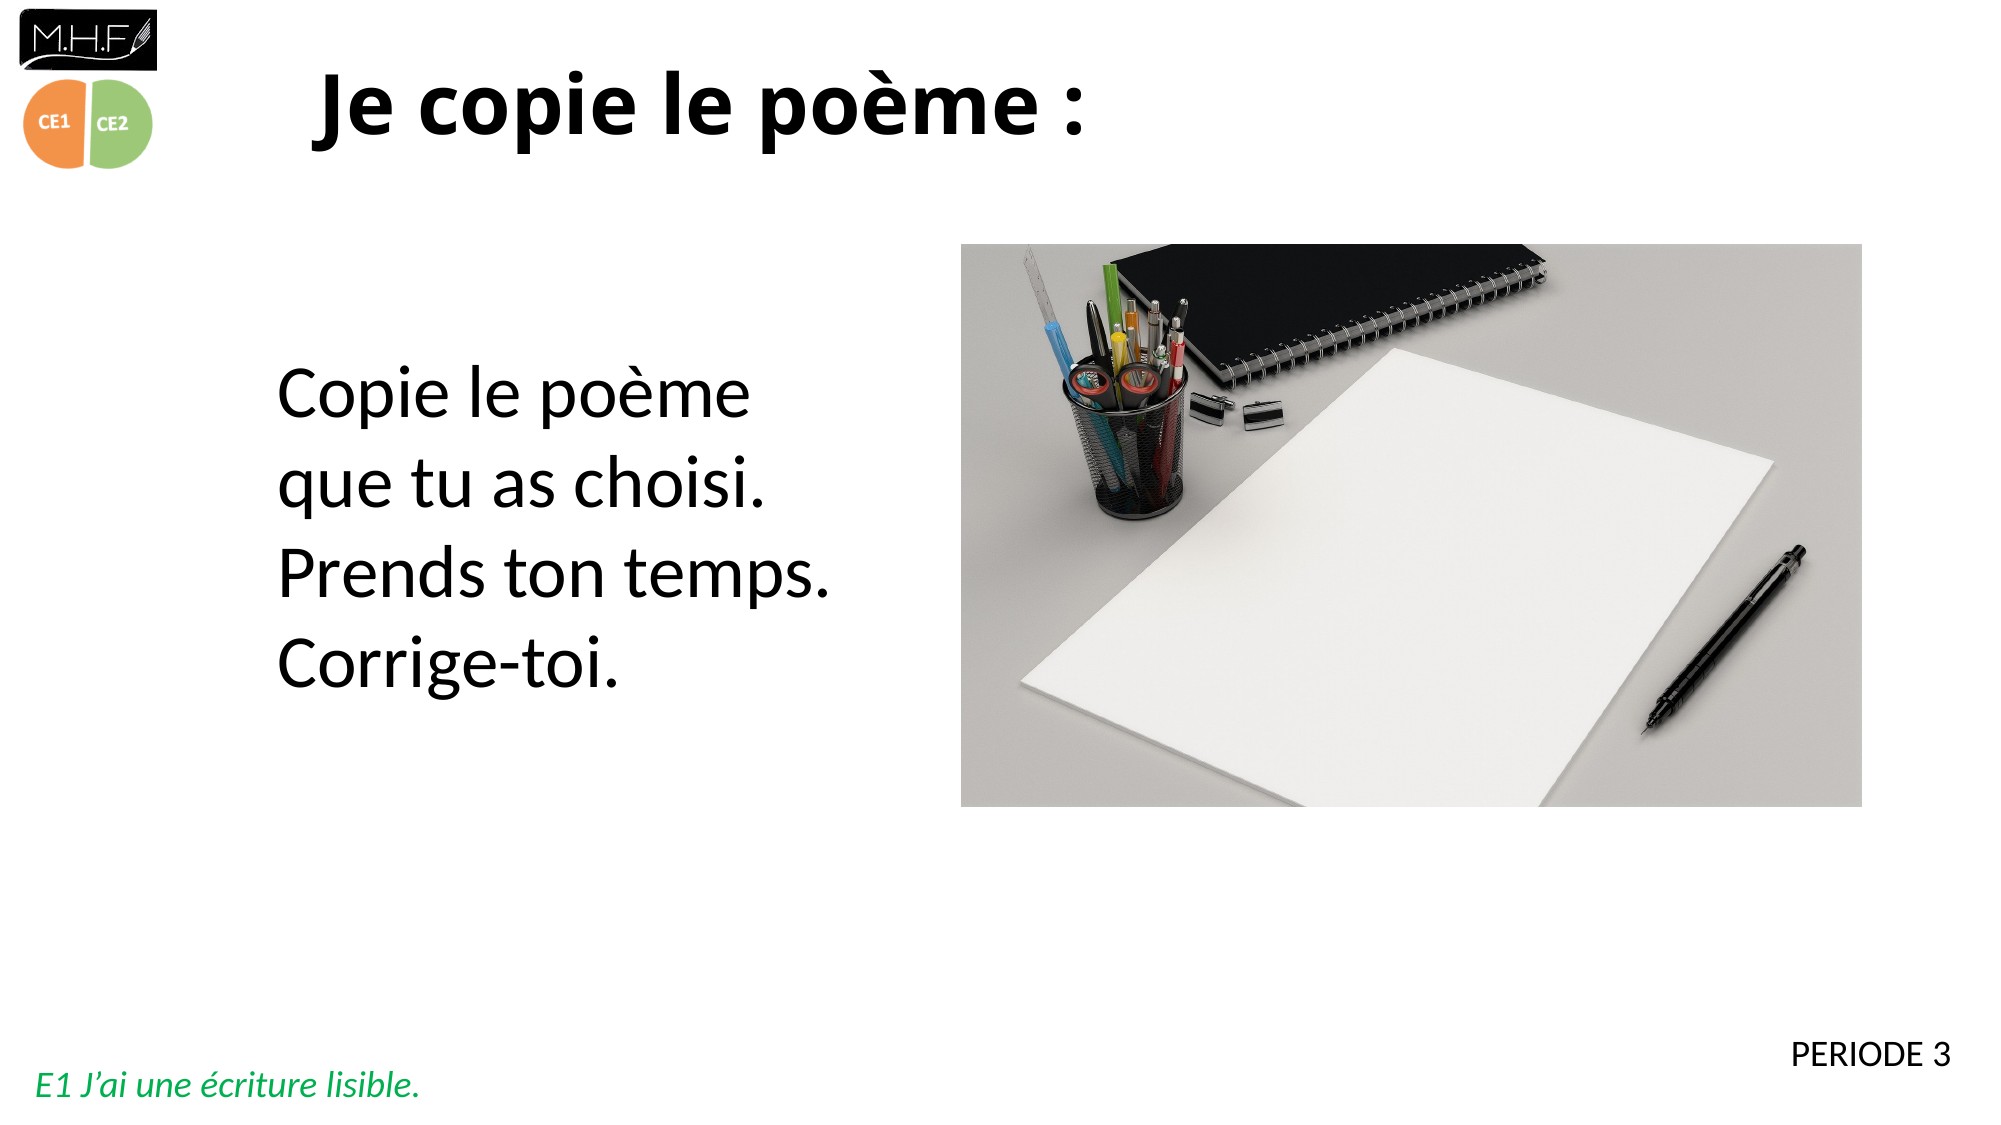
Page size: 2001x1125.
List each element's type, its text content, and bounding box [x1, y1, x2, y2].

text_box Copie le poème que tu as choisi. Prends ton temps. Corrige-toi. [262, 334, 889, 845]
picture [961, 244, 1862, 807]
text_box PERIODE 3 [1362, 1021, 1967, 1082]
text_box E1 J’ai une écriture lisible. [19, 1052, 646, 1125]
picture [1, 7, 177, 207]
text_box Je copie le poème : [303, 7, 1549, 208]
